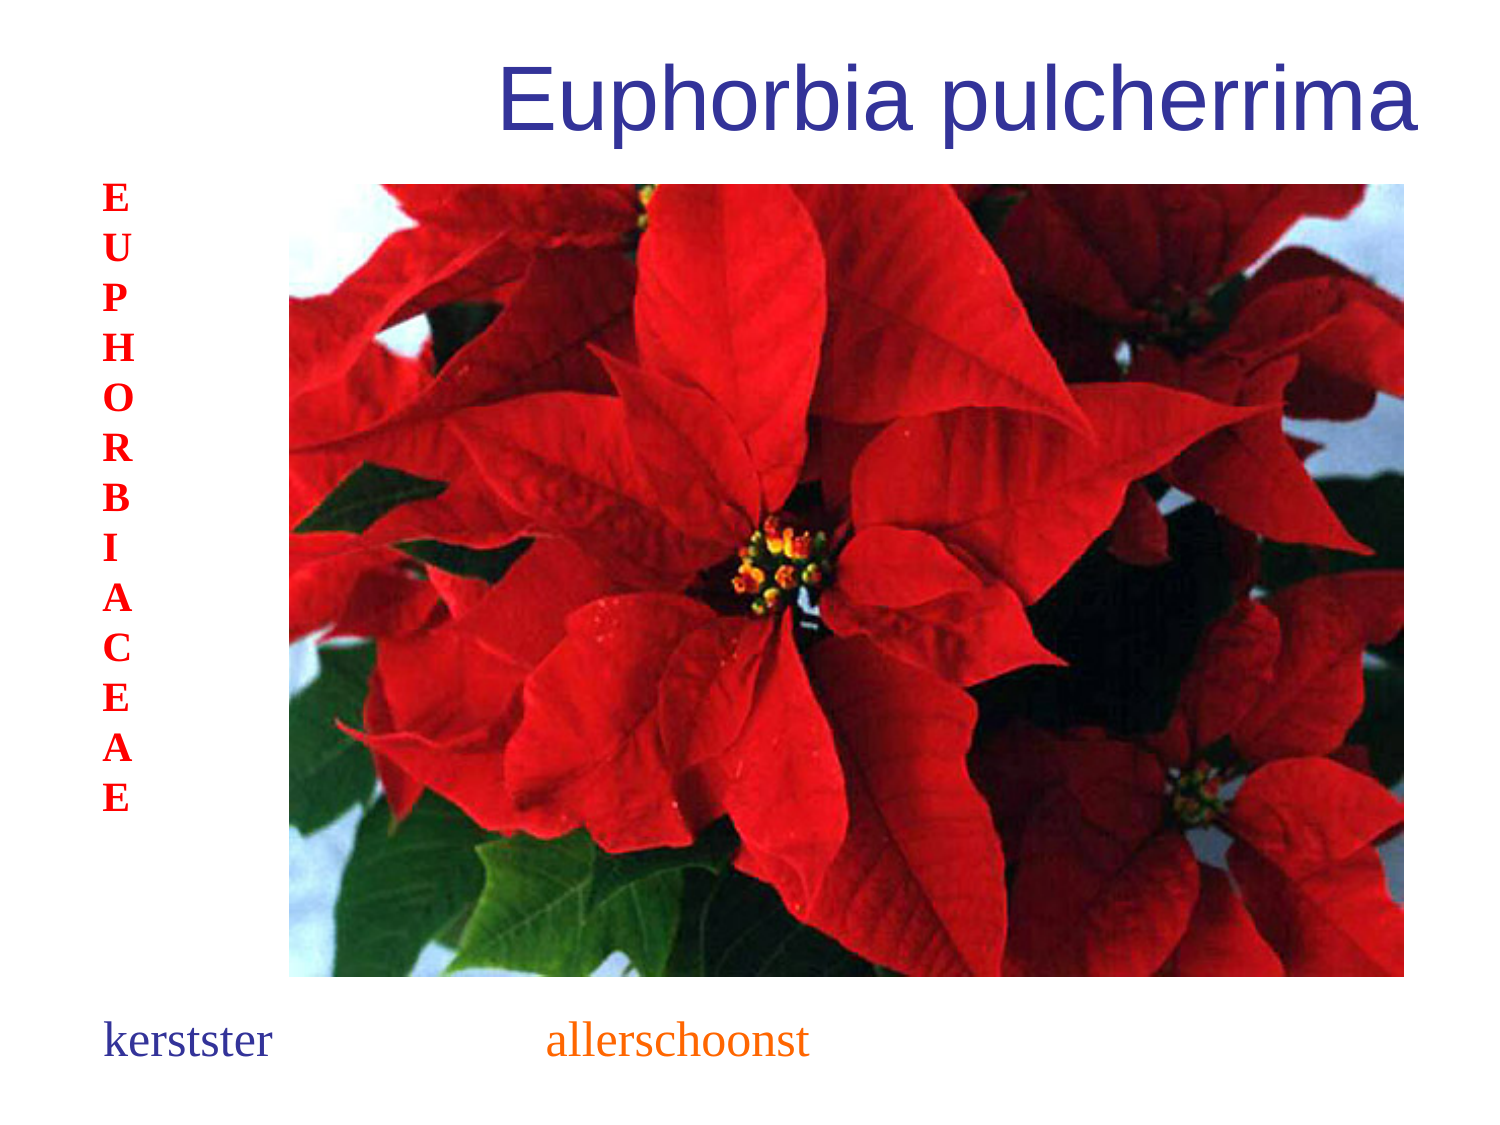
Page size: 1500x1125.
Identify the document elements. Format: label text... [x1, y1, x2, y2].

title Euphorbia pulcherrima [159, 0, 1435, 188]
text_box EUPHORBIACEAE [87, 162, 150, 828]
text_box kerstster [88, 999, 1151, 1075]
picture [289, 184, 1404, 977]
